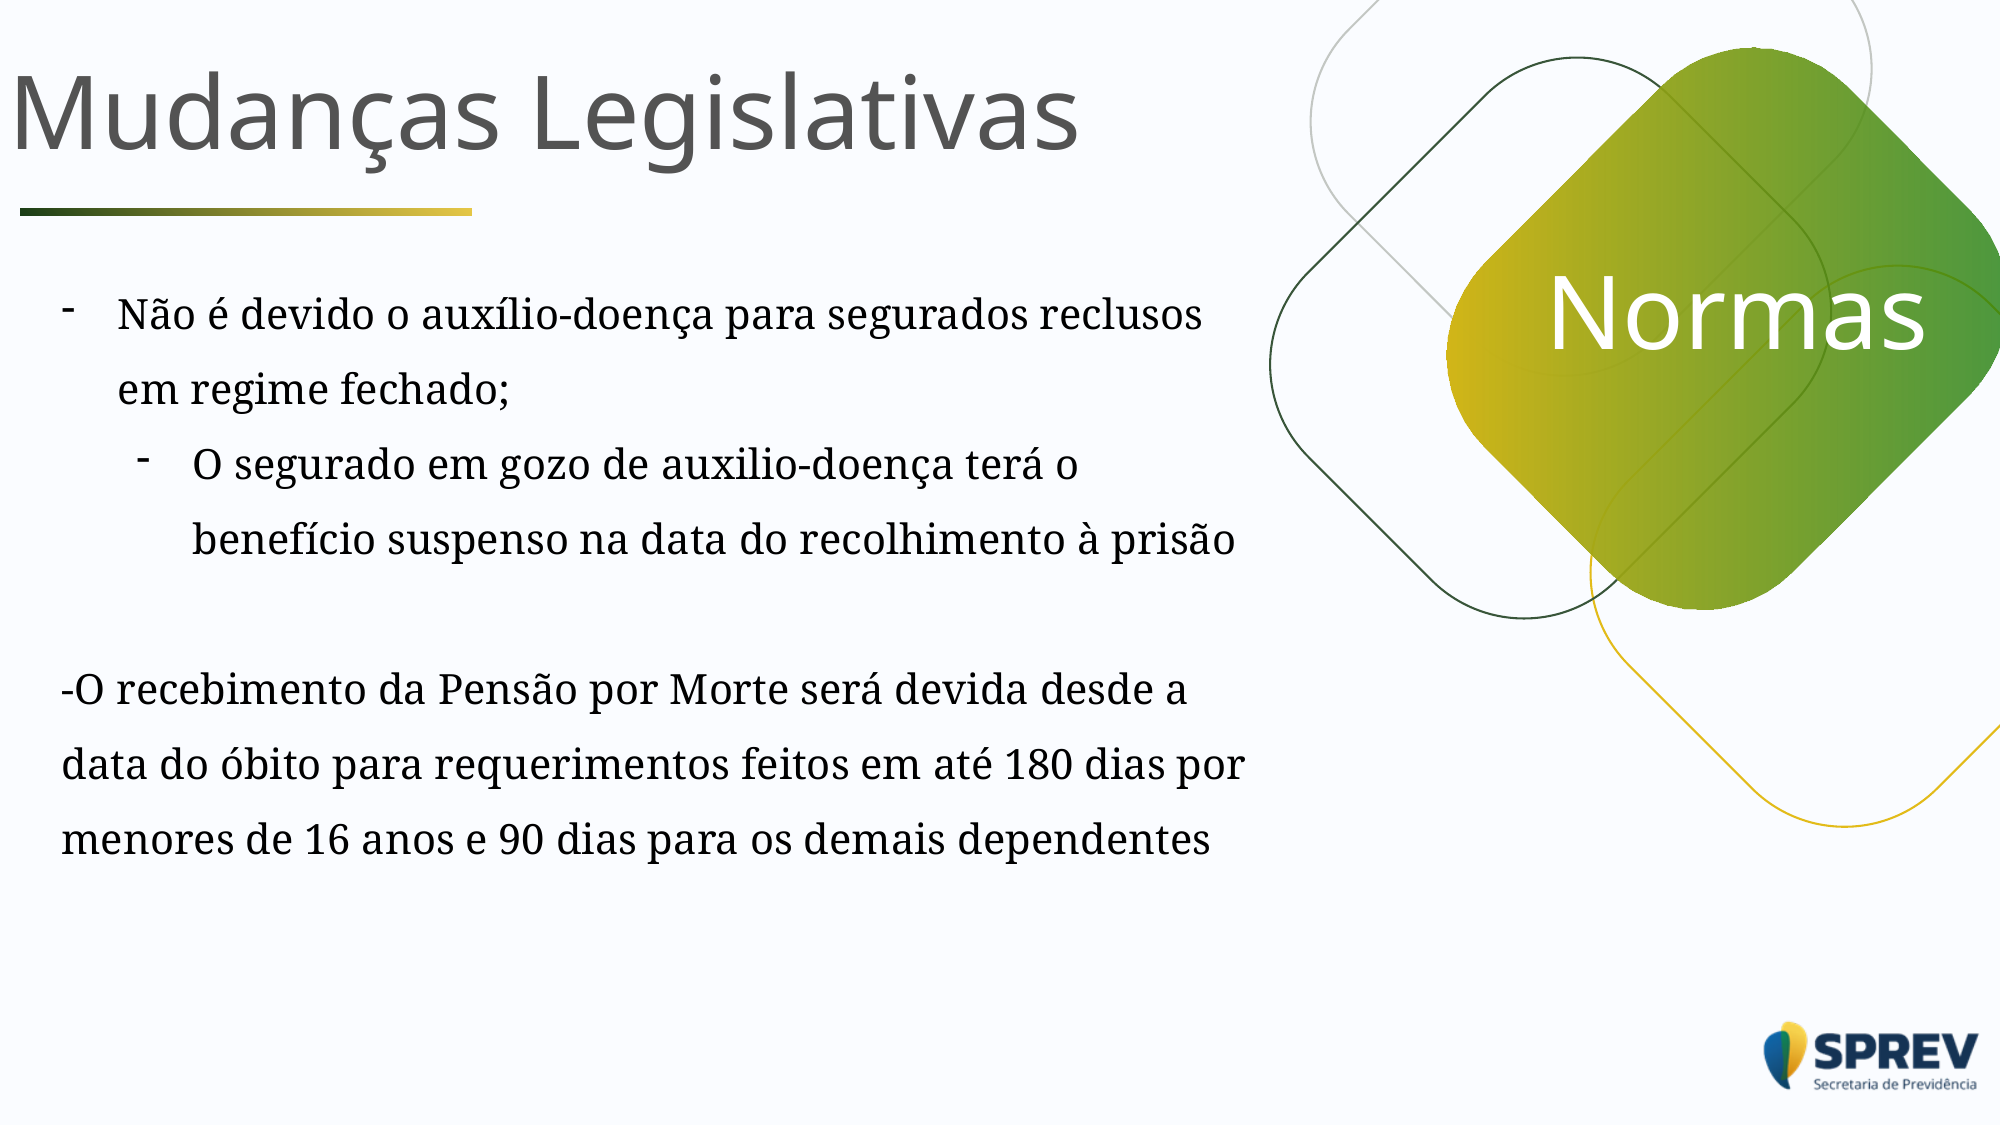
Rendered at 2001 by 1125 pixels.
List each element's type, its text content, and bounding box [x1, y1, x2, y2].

picture [1760, 1017, 1983, 1094]
text_box Não é devido o auxílio-doença para segurados reclusos em regime fechado; O segurado em gozo de auxilio-doença terá o benefício suspenso na data do recolhimento à prisão -O recebimento da Pensão por Morte será devida desde a data do óbito para requerimentos feitos em até 180 dias por menores de 16 anos e 90 dias para os demais dependentes [46, 255, 1286, 871]
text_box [1295, 0, 2000, 765]
text_box [20, 208, 472, 216]
text_box Mudanças Legislativas [8, 47, 1082, 170]
